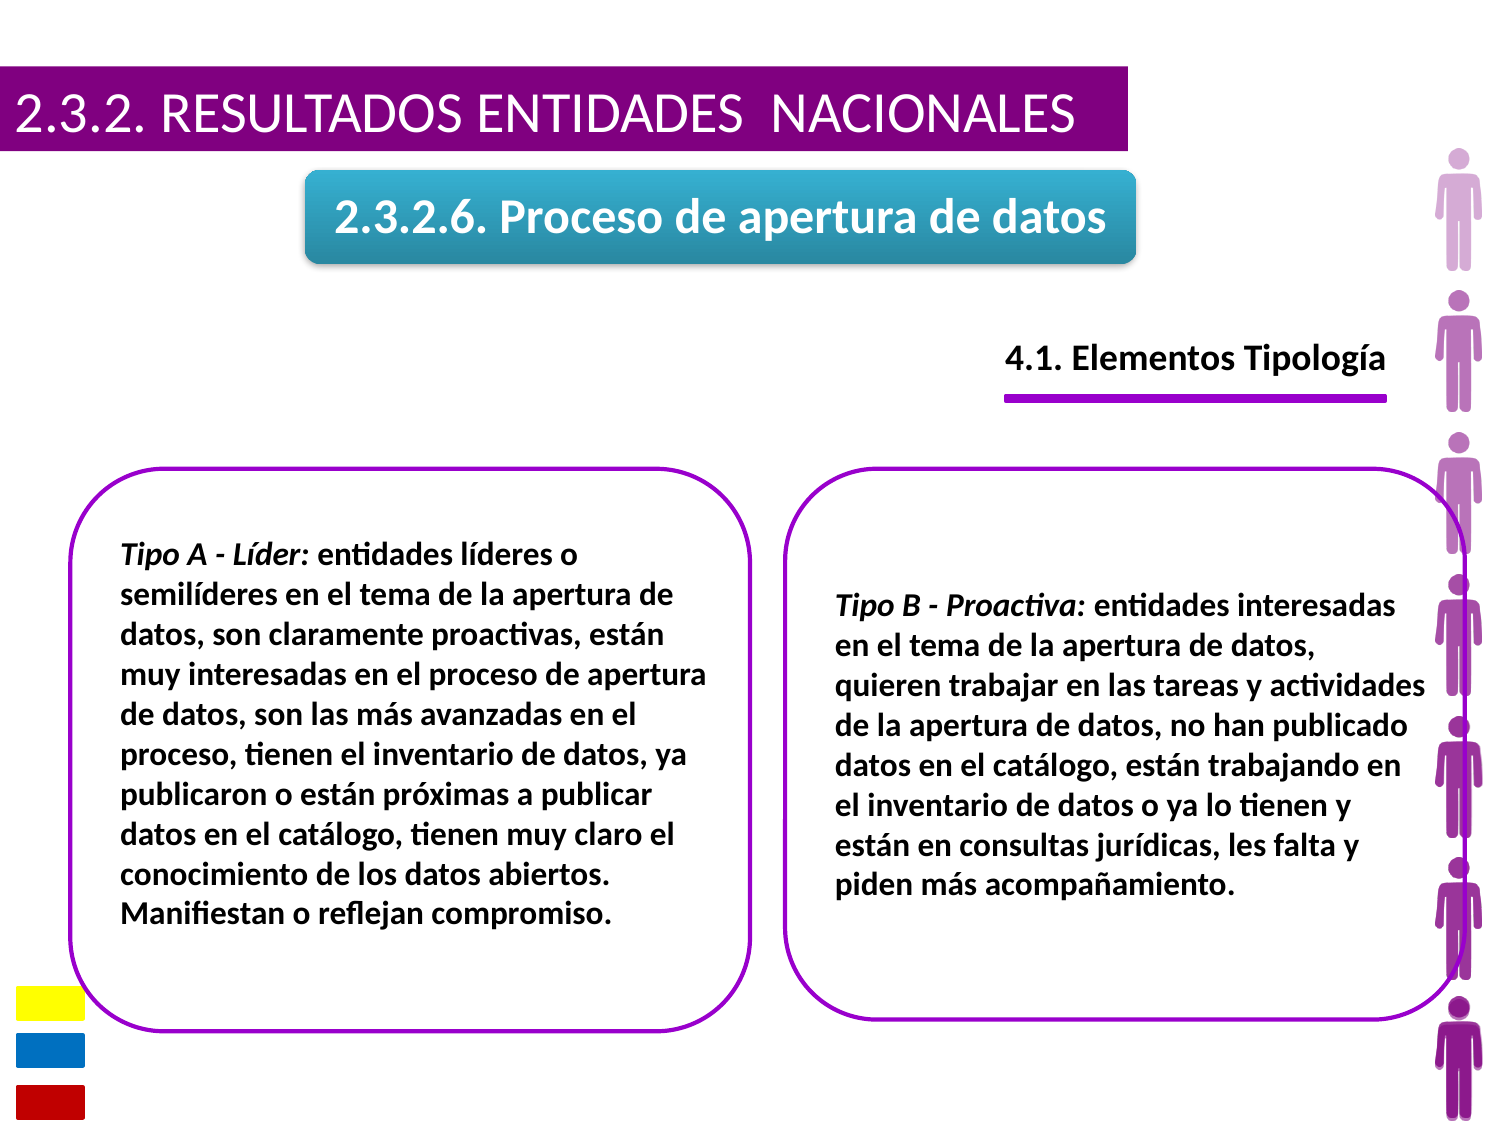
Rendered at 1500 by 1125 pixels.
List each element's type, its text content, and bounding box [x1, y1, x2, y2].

text_box 4.1. Elementos Tipología [990, 325, 1402, 386]
text_box [782, 466, 1467, 1022]
text_box [1004, 394, 1387, 403]
picture [1434, 996, 1483, 1122]
picture [1434, 290, 1482, 413]
picture [1434, 573, 1482, 696]
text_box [304, 163, 1137, 271]
text_box [16, 986, 85, 1021]
text_box [16, 1033, 85, 1068]
text_box [16, 1085, 85, 1120]
picture [1434, 432, 1482, 555]
text_box Tipo A - Líder: entidades líderes o semilíderes en el tema de la apertura de datos, son claramente proactivas, están muy interesadas en el proceso de apertura de datos, son las más avanzadas en el proceso, tienen el inventario de datos, ya publicaron o están próximas a publicar datos en el catálogo, tienen muy claro el conocimiento de los datos abiertos. Manifiestan o reflejan compromiso. [105, 524, 727, 939]
picture [1434, 857, 1482, 980]
text_box Tipo B - Proactiva: entidades interesadas en el tema de la apertura de datos, quieren trabajar en las tareas y actividades de la apertura de datos, no han publicado datos en el catálogo, están trabajando en el inventario de datos o ya lo tienen y están en consultas jurídicas, les falta y piden más acompañamiento. [820, 575, 1442, 910]
text_box 2.3.2. RESULTADOS ENTIDADES NACIONALES [0, 66, 1128, 152]
picture [1434, 148, 1482, 271]
picture [1434, 715, 1483, 838]
text_box [68, 466, 753, 1034]
